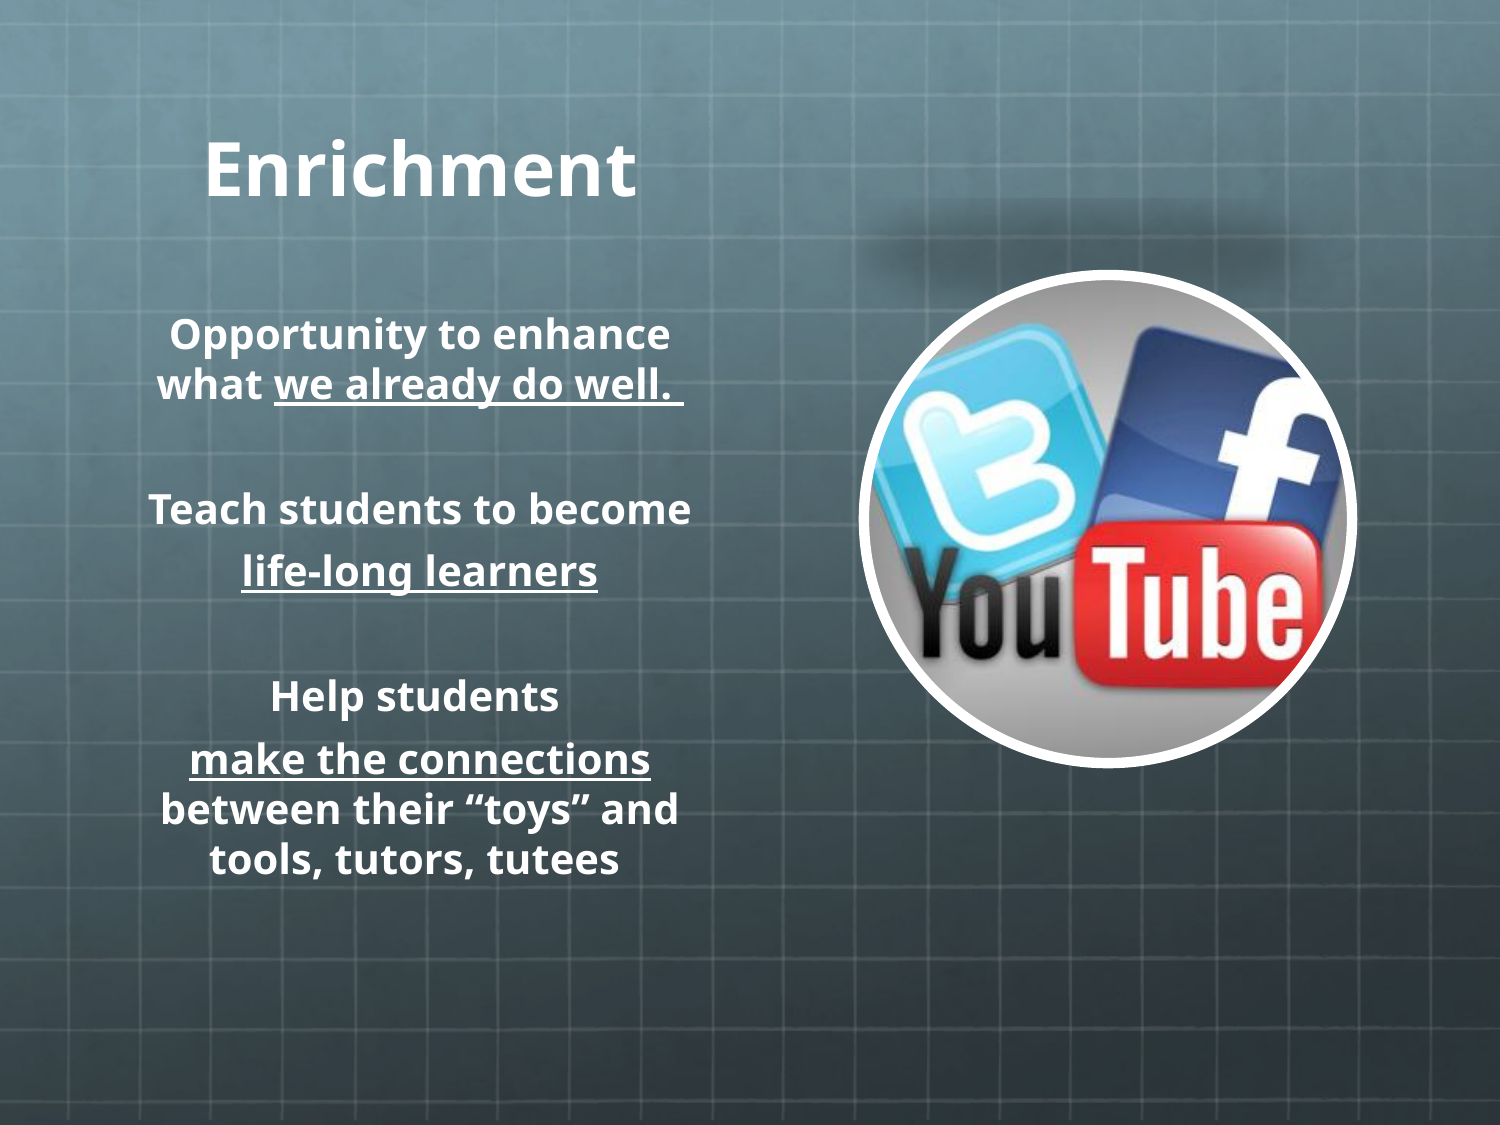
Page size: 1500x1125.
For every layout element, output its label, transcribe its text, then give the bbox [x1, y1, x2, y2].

list Opportunity to enhance what we already do well. Teach students to become life-long learners Help students make the connections between their “toys” and tools, tutors, tutees [127, 299, 713, 900]
picture [0, 0, 1500, 1125]
title Enrichment [127, 75, 713, 219]
